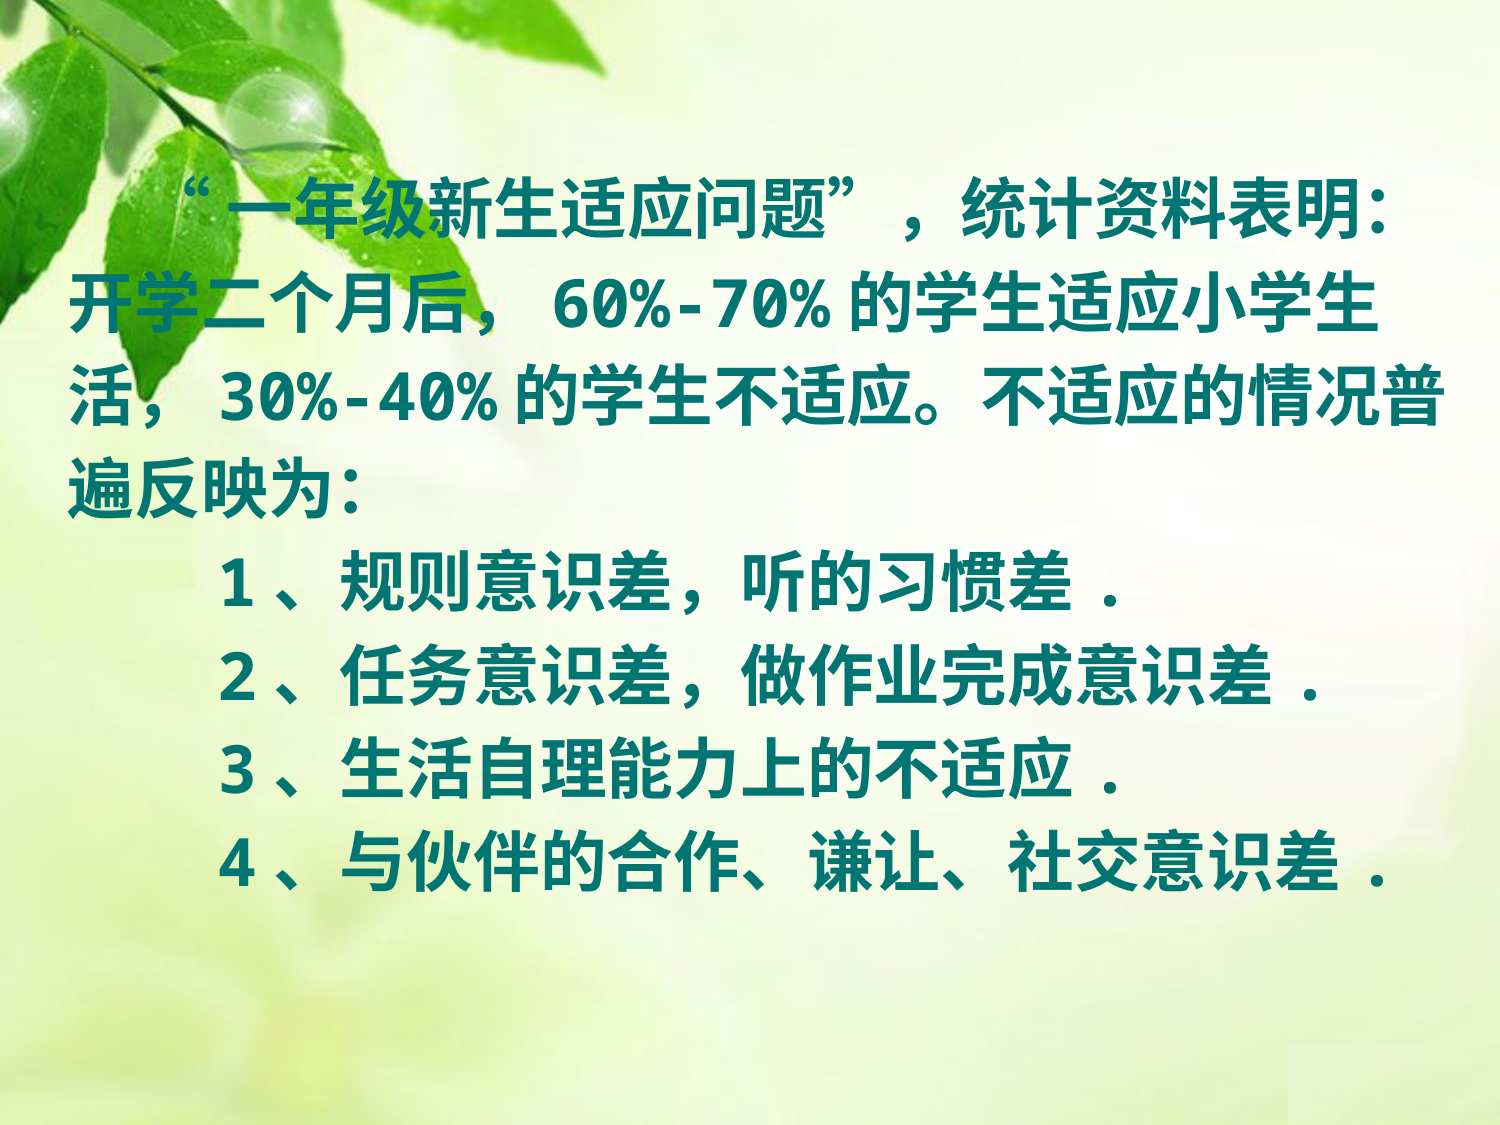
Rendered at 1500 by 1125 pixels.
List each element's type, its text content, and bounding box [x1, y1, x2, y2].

picture [0, 0, 1500, 1125]
list “一年级新生适应问题”，统计资料表明： 开学二个月后，60%-70%的学生适应小学生 活，30%-40%的学生不适应。不适应的情况普 遍反映为： 1、规则意识差，听的习惯差. 2、任务意识差，做作业完成意识差. 3、生活自理能力上的不适应. 4、与伙伴的合作、谦让、社交意识差. [52, 66, 1471, 972]
